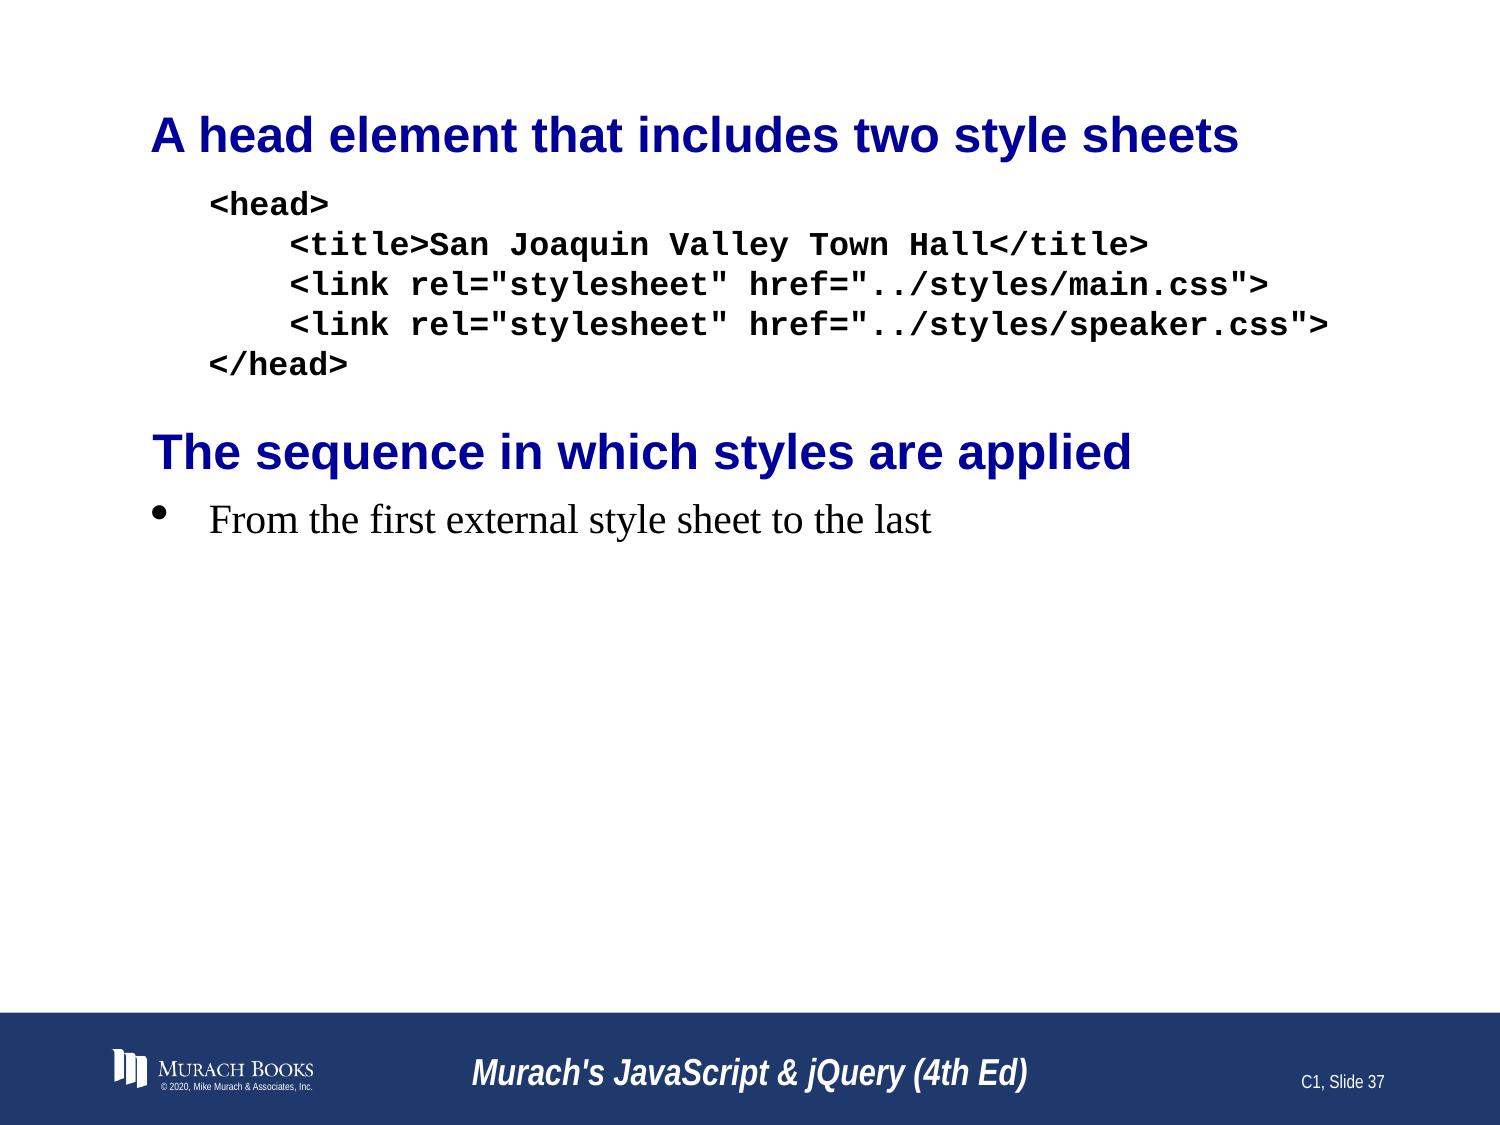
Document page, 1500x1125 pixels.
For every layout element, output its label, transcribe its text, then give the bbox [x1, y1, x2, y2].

footer © 2020, Mike Murach & Associates, Inc. [12, 1025, 463, 1100]
title A head element that includes two style sheets [150, 102, 1350, 164]
slide_number Murach's JavaScript & jQuery (4th Ed) [463, 1025, 1050, 1100]
list <head> <title>San Joaquin Valley Town Hall</title> <link rel="stylesheet" href="../styles/main.css"> <link rel="stylesheet" href="../styles/speaker.css"> </head> The sequence in which styles are applied From the first external style sheet to the last [137, 174, 1350, 975]
slide_number C1, Slide 37 [1087, 1025, 1400, 1100]
